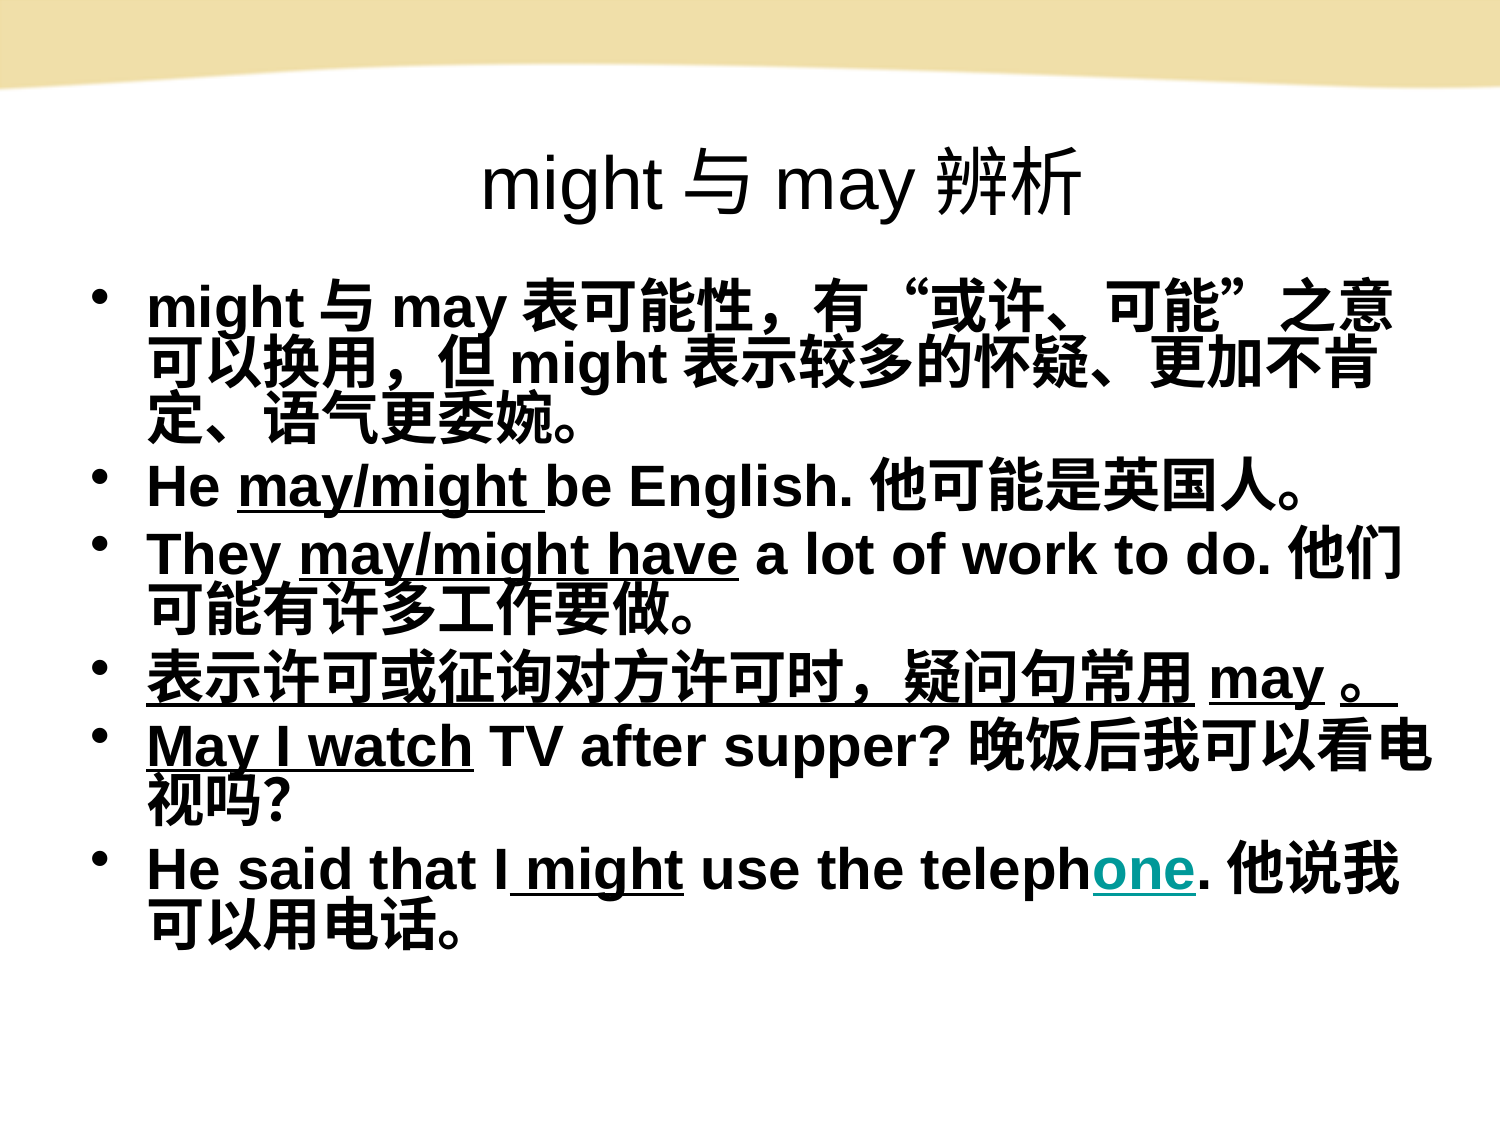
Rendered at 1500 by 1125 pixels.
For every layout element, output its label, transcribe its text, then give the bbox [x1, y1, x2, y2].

list might与may表可能性，有“或许、可能”之意可以换用，但might表示较多的怀疑、更加不肯定、语气更委婉。 He may/might be English.他可能是英国人。 They may/might have a lot of work to do.他们可能有许多工作要做。 表示许可或征询对方许可时，疑问句常用may。 May I watch TV after supper?晚饭后我可以看电视吗？ He said that I might use the telephone.他说我可以用电话。 [75, 275, 1449, 1044]
title might与may辨析 [137, 137, 1428, 223]
picture [0, 0, 1500, 1125]
